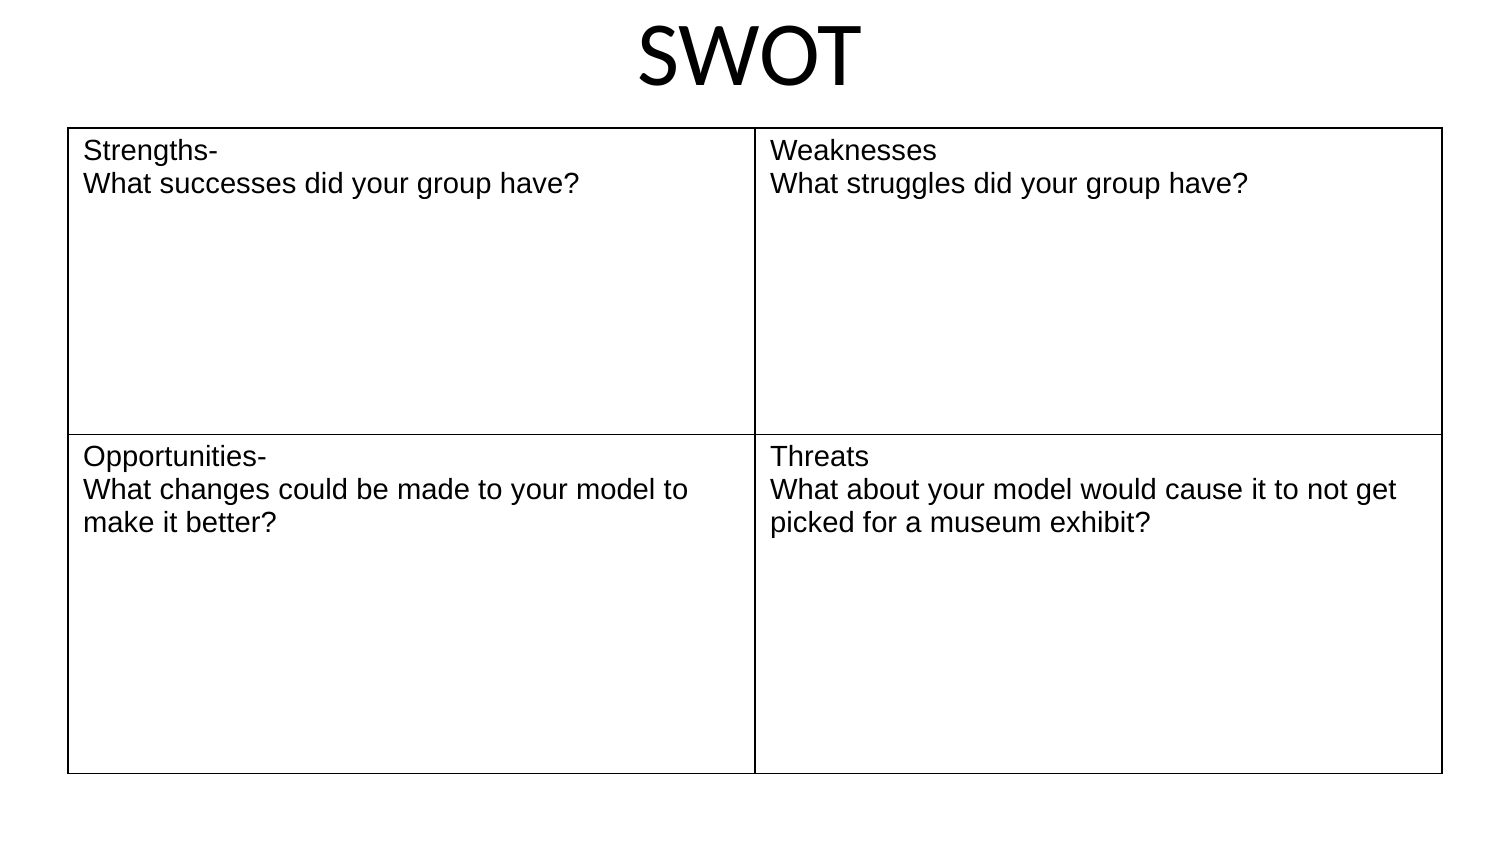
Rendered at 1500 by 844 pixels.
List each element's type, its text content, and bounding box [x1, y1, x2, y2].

table_header Strengths- What successes did your group have? [69, 129, 754, 434]
table_cell Threats What about your model would cause it to not get picked for a museum exhibit? [756, 435, 1441, 773]
title SWOT [75, 0, 1425, 120]
table_cell Opportunities- What changes could be made to your model to make it better? [69, 435, 754, 773]
table_header Weaknesses What struggles did your group have? [756, 129, 1441, 434]
